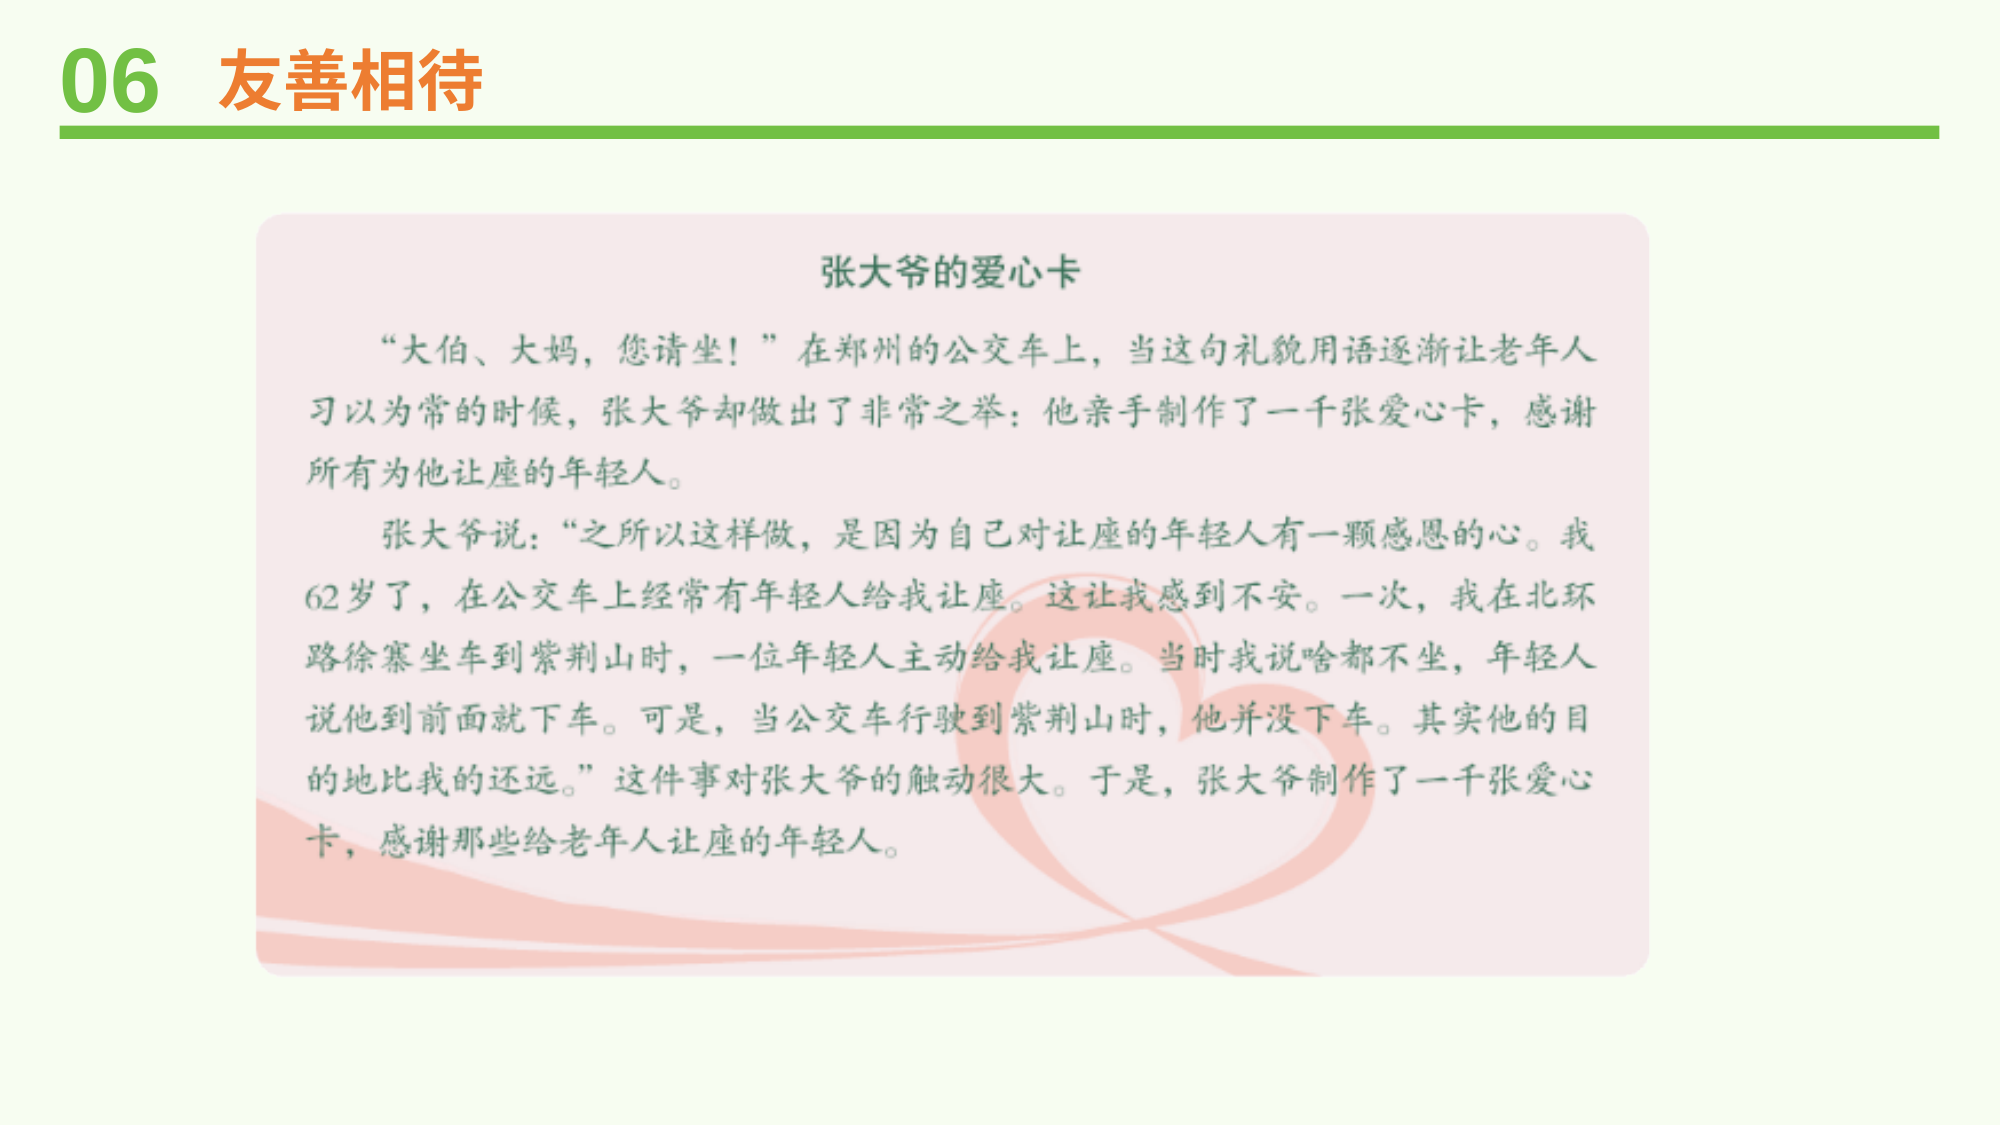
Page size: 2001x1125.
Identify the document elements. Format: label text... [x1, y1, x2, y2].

picture [238, 183, 1680, 1049]
text_box 06 [59, 24, 161, 128]
text_box 友善相待 [202, 31, 871, 127]
text_box [59, 125, 1940, 140]
